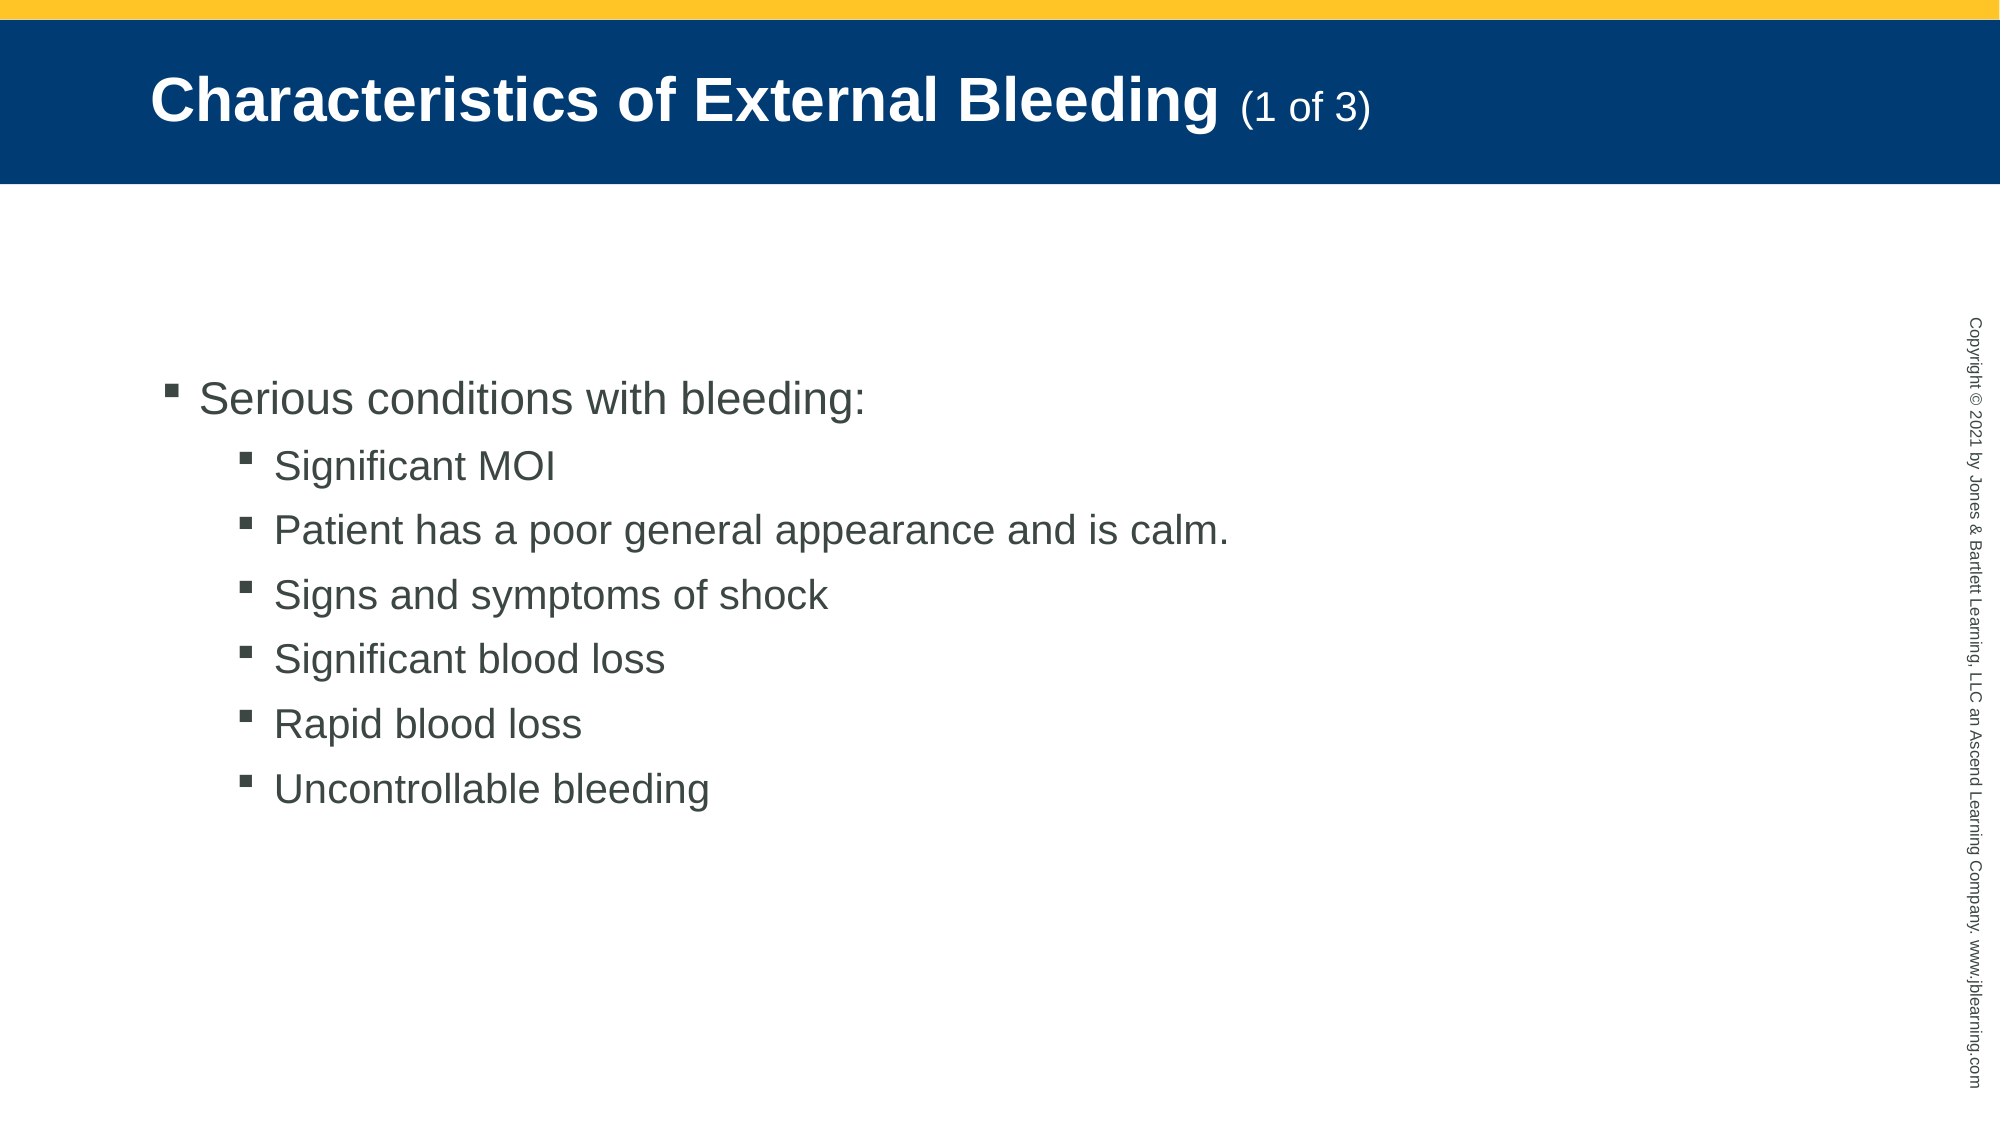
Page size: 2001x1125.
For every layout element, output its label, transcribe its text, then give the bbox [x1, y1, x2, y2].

list Serious conditions with bleeding: Significant MOI Patient has a poor general appearance and is calm. Signs and symptoms of shock Significant blood loss Rapid blood loss Uncontrollable bleeding [146, 361, 1859, 1016]
title Characteristics of External Bleeding (1 of 3) [0, 19, 2000, 185]
